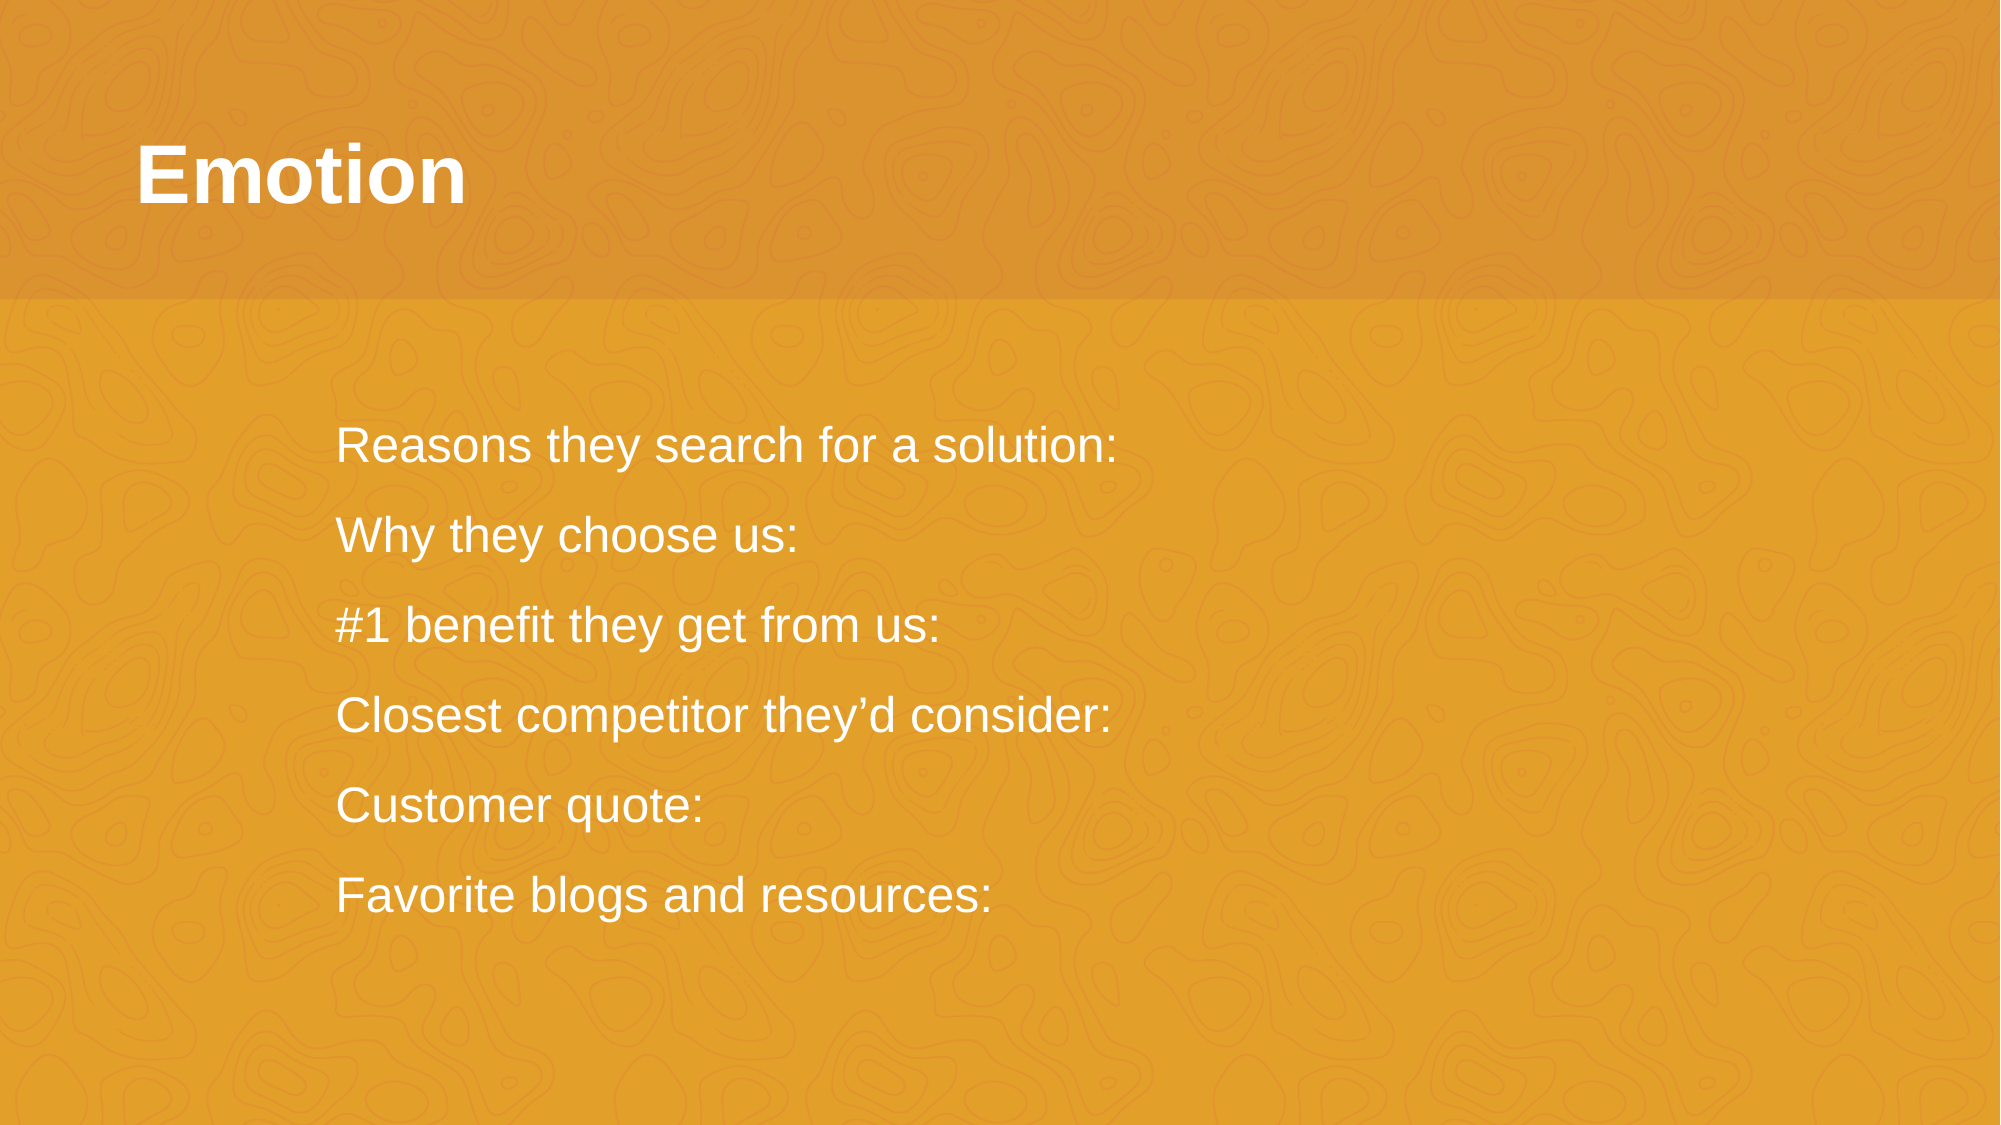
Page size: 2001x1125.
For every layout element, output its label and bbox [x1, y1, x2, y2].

text_box [0, 0, 2000, 1125]
